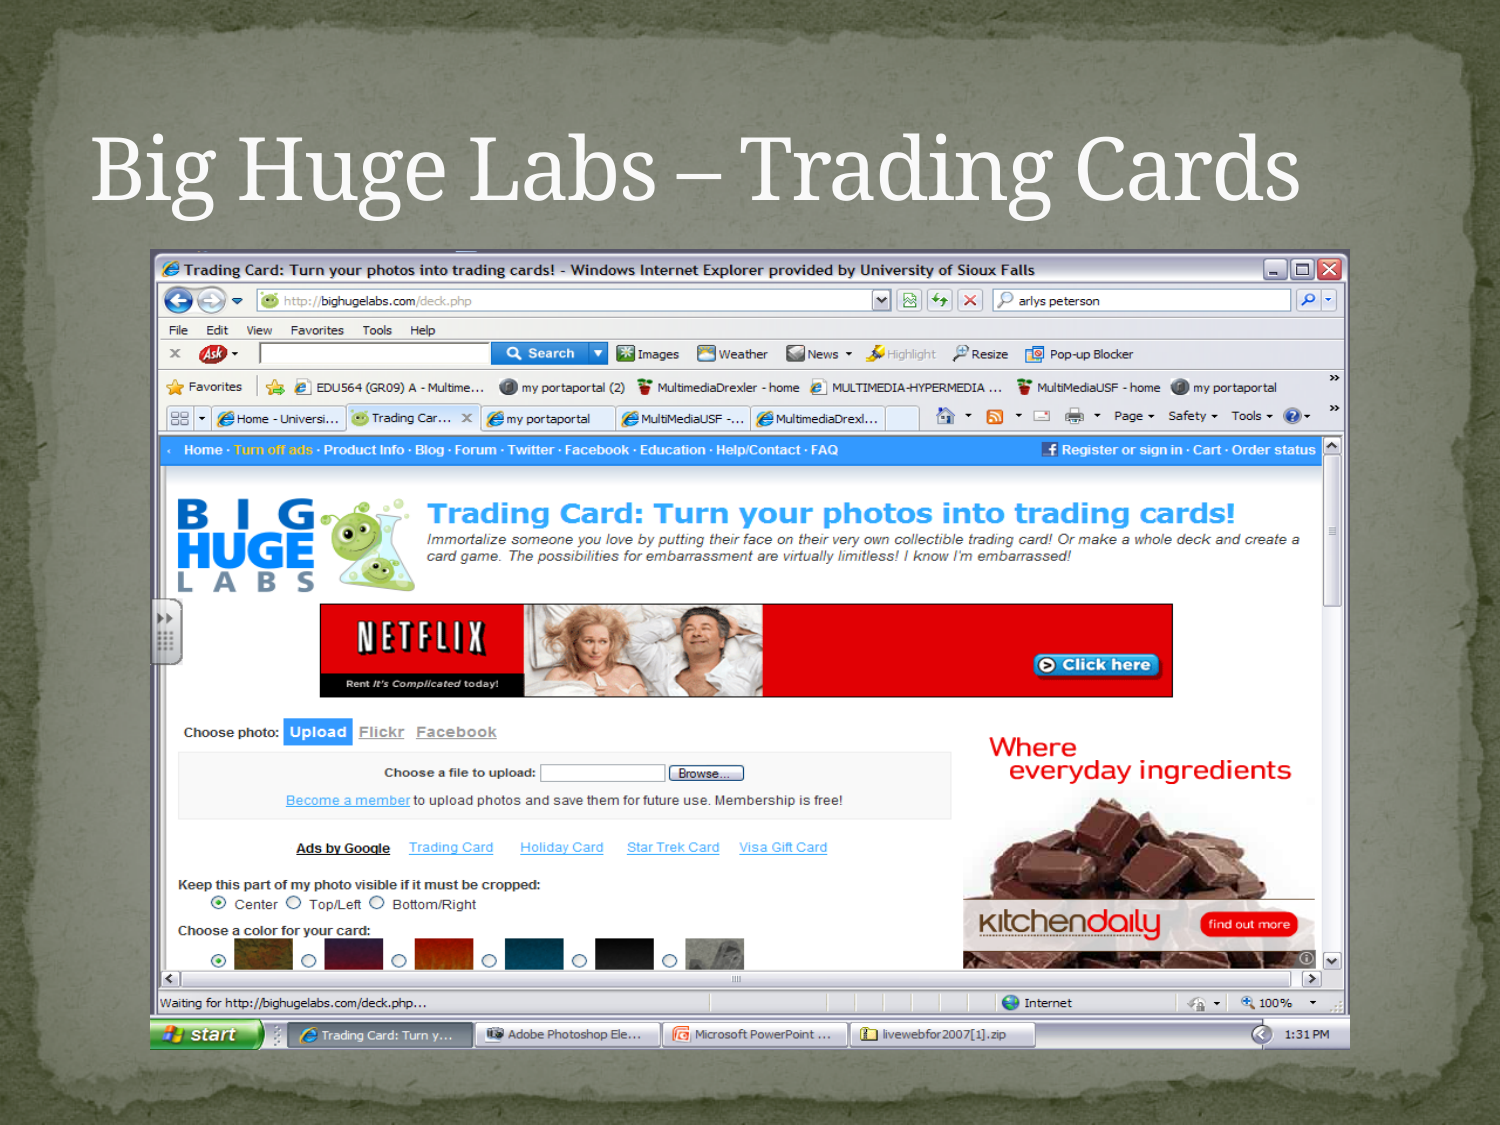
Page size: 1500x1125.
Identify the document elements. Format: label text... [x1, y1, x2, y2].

picture [150, 249, 1350, 1050]
title Big Huge Labs – Trading Cards [74, 24, 1425, 225]
